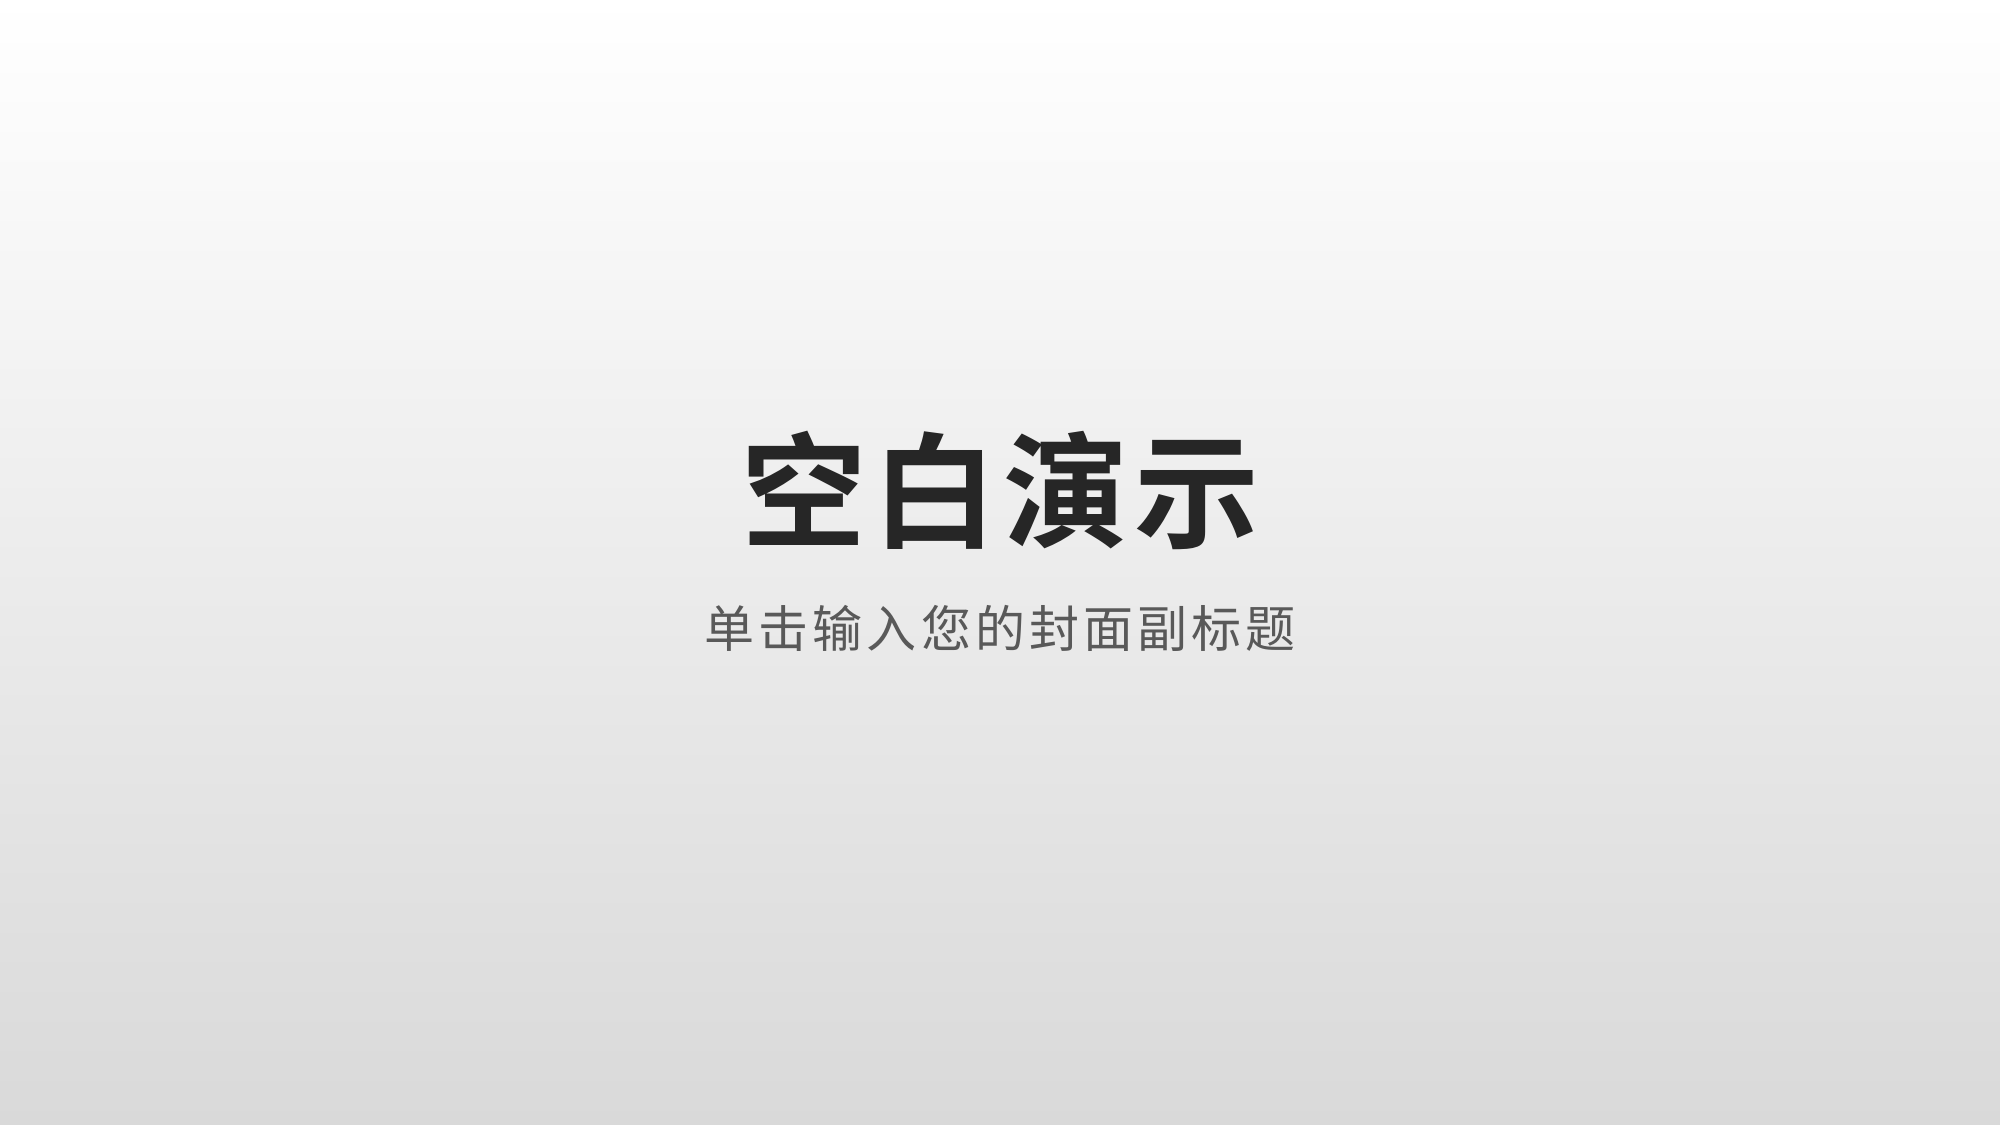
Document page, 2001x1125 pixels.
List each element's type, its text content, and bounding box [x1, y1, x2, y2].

subtitle 单击输入您的封面副标题 [196, 584, 1805, 826]
title 空白演示 [196, 149, 1805, 572]
